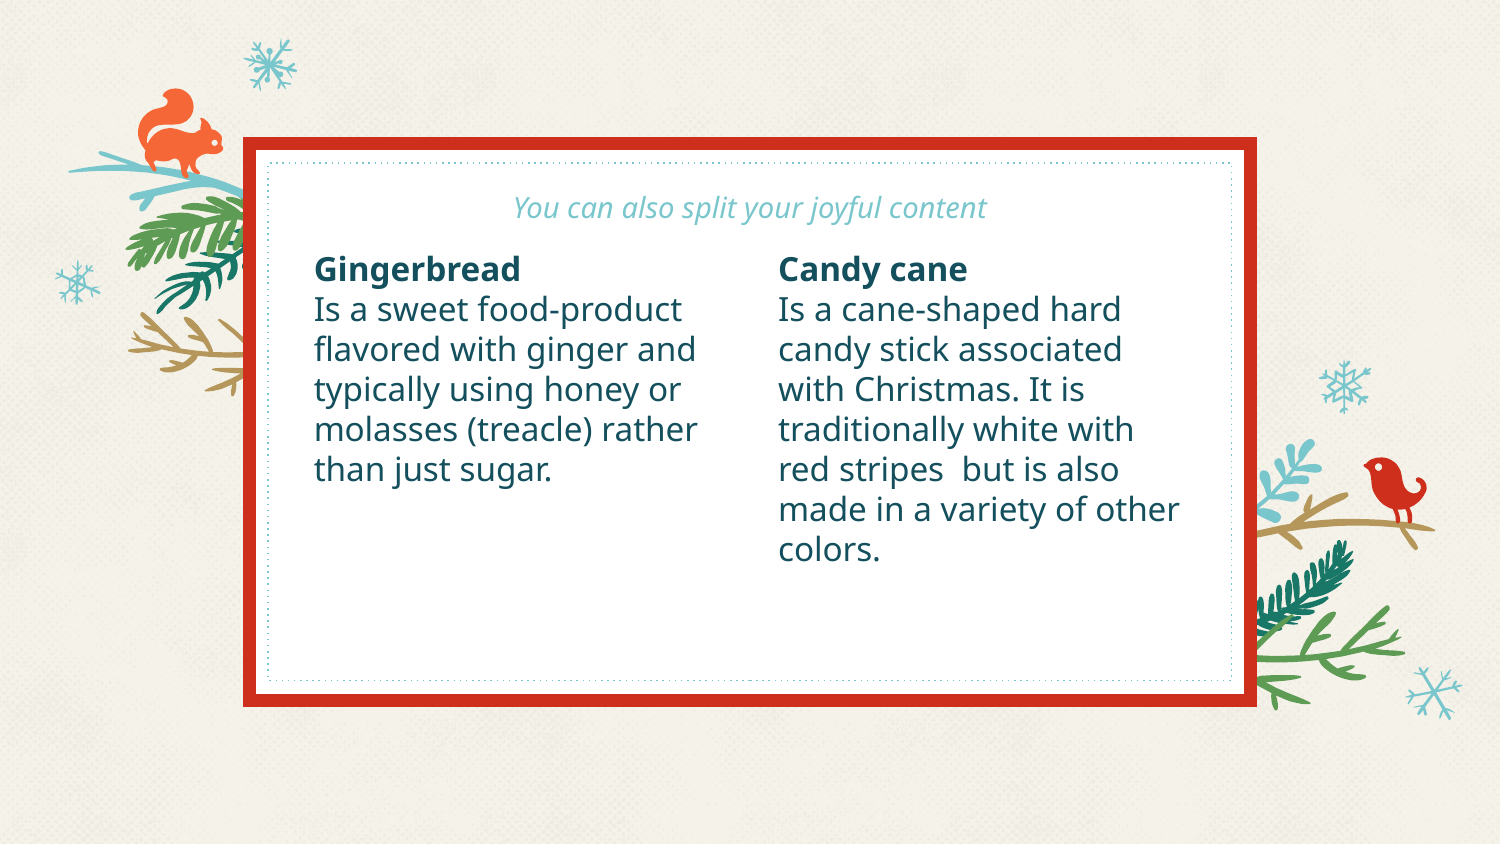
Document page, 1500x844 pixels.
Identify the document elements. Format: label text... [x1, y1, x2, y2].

picture [0, 0, 1500, 844]
list Gingerbread Is a sweet food-product flavored with ginger and typically using honey or molasses (treacle) rather than just sugar. [298, 233, 737, 657]
title You can also split your joyful content [304, 174, 1196, 249]
list Candy cane Is a cane-shaped hard candy stick associated with Christmas. It is traditionally white with red stripes but is also made in a variety of other colors. [763, 233, 1202, 657]
